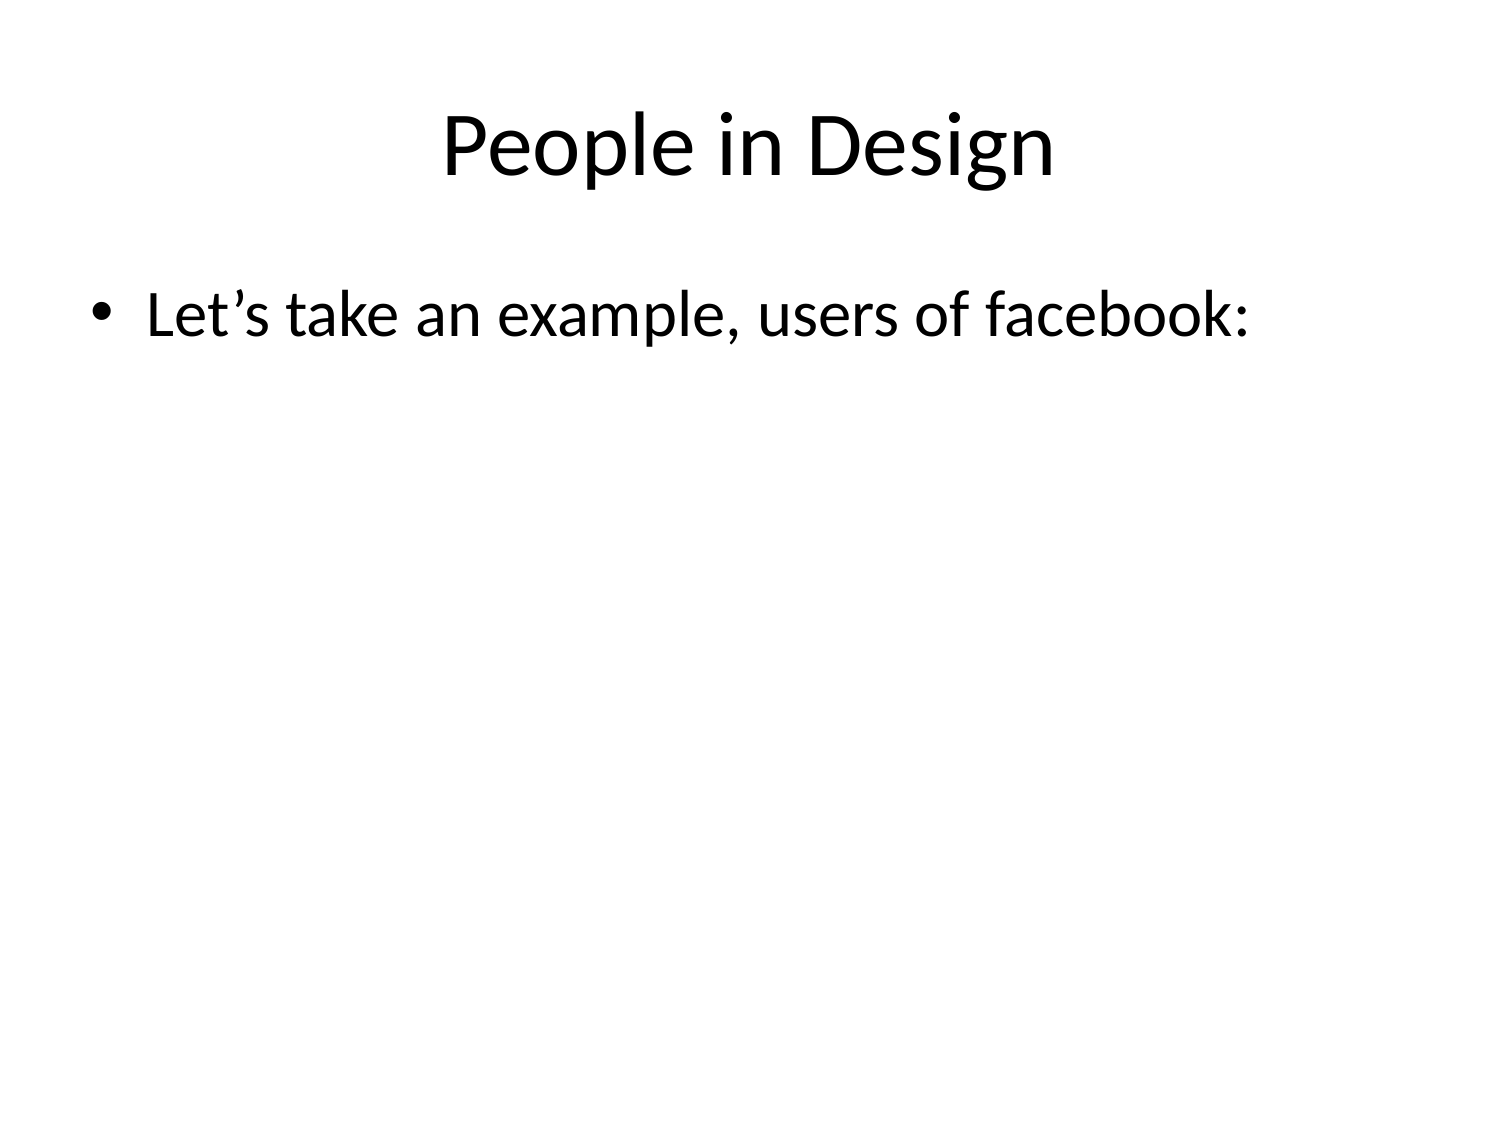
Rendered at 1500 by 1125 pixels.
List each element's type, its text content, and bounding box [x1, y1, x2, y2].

list Let’s take an example, users of facebook: [75, 262, 1425, 1005]
title People in Design [75, 45, 1425, 233]
